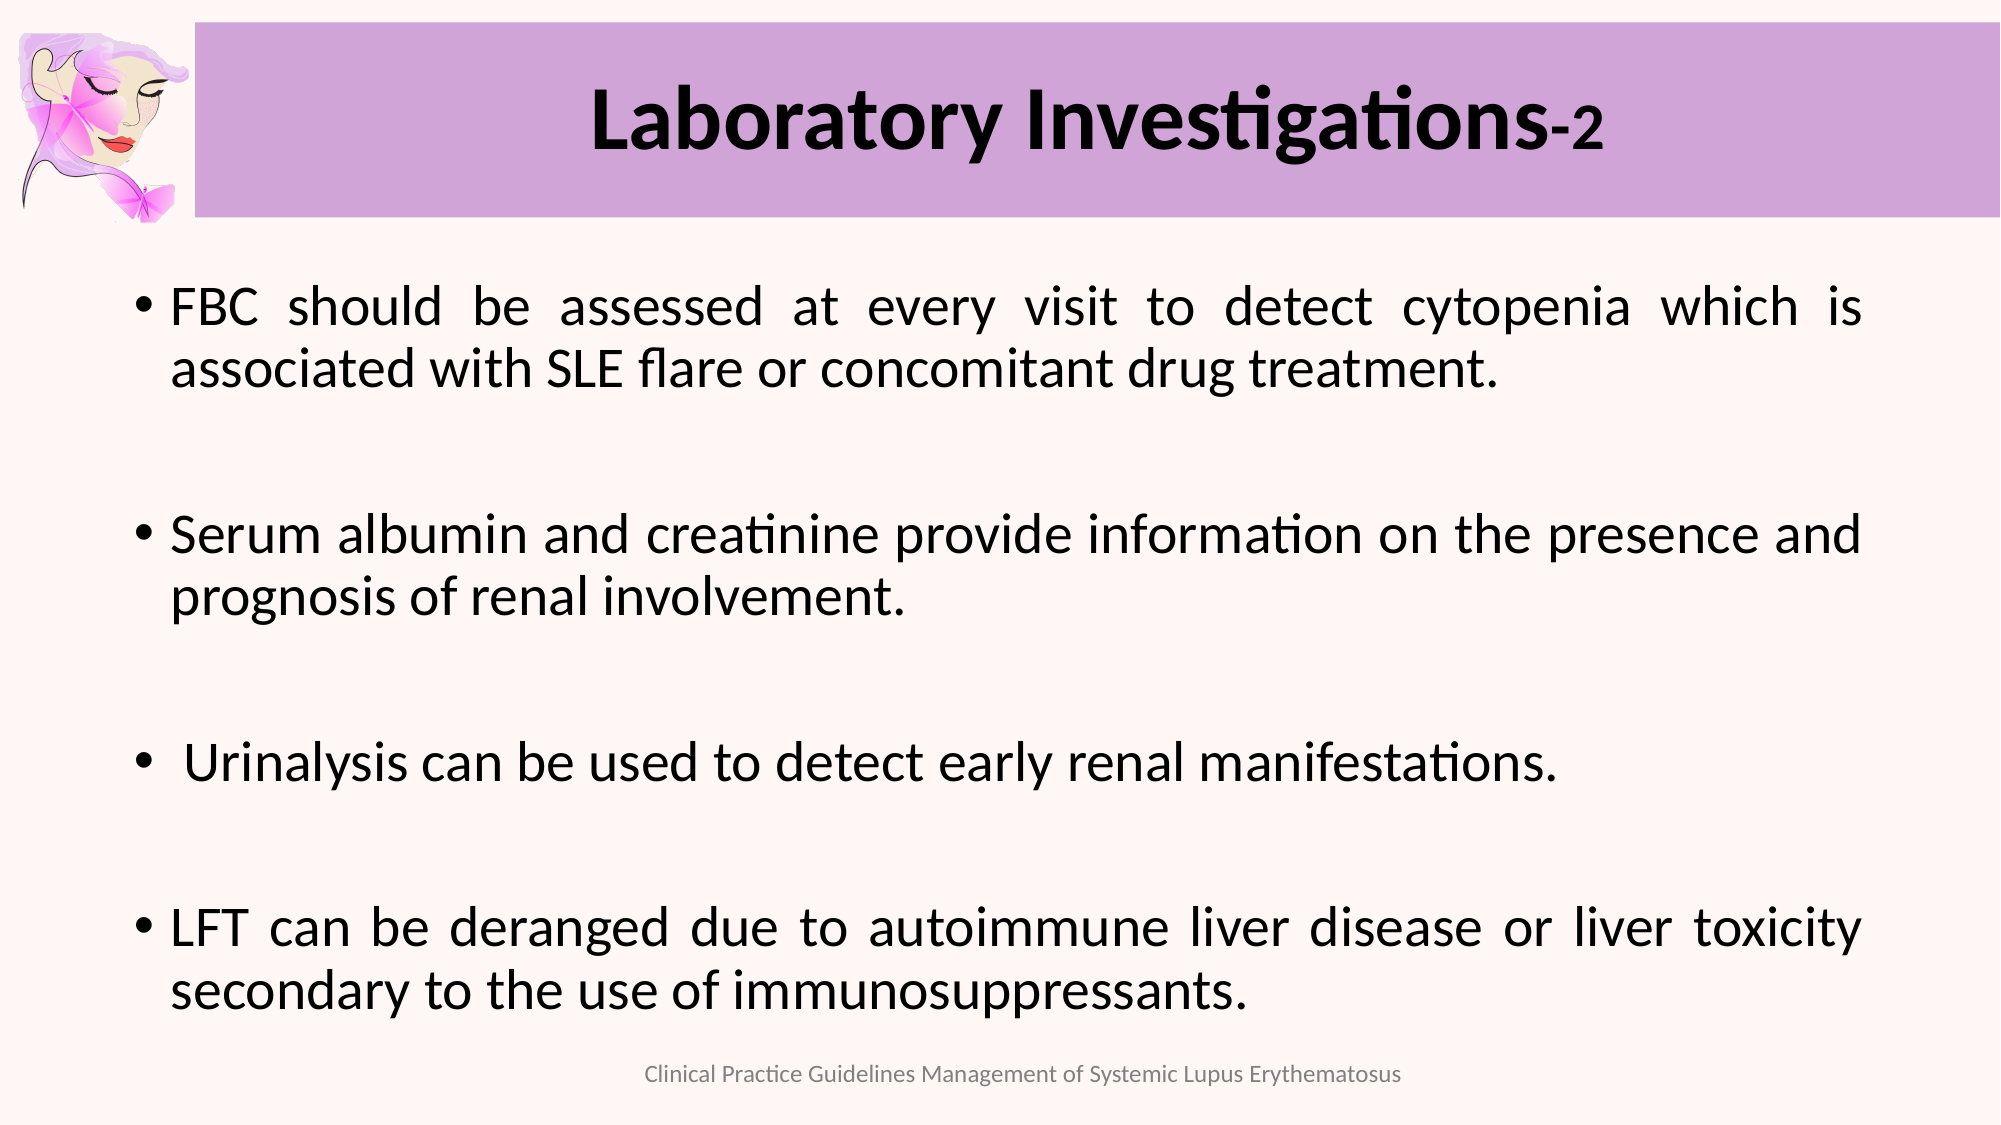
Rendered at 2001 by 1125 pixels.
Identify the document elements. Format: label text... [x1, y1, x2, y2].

list FBC should be assessed at every visit to detect cytopenia which is associated with SLE flare or concomitant drug treatment. Serum albumin and creatinine provide information on the presence and prognosis of renal involvement. Urinalysis can be used to detect early renal manifestations. LFT can be deranged due to autoimmune liver disease or liver toxicity secondary to the use of immunosuppressants. [118, 268, 1882, 1035]
title Laboratory Investigations-2 [195, 22, 2000, 218]
picture [0, 10, 210, 248]
